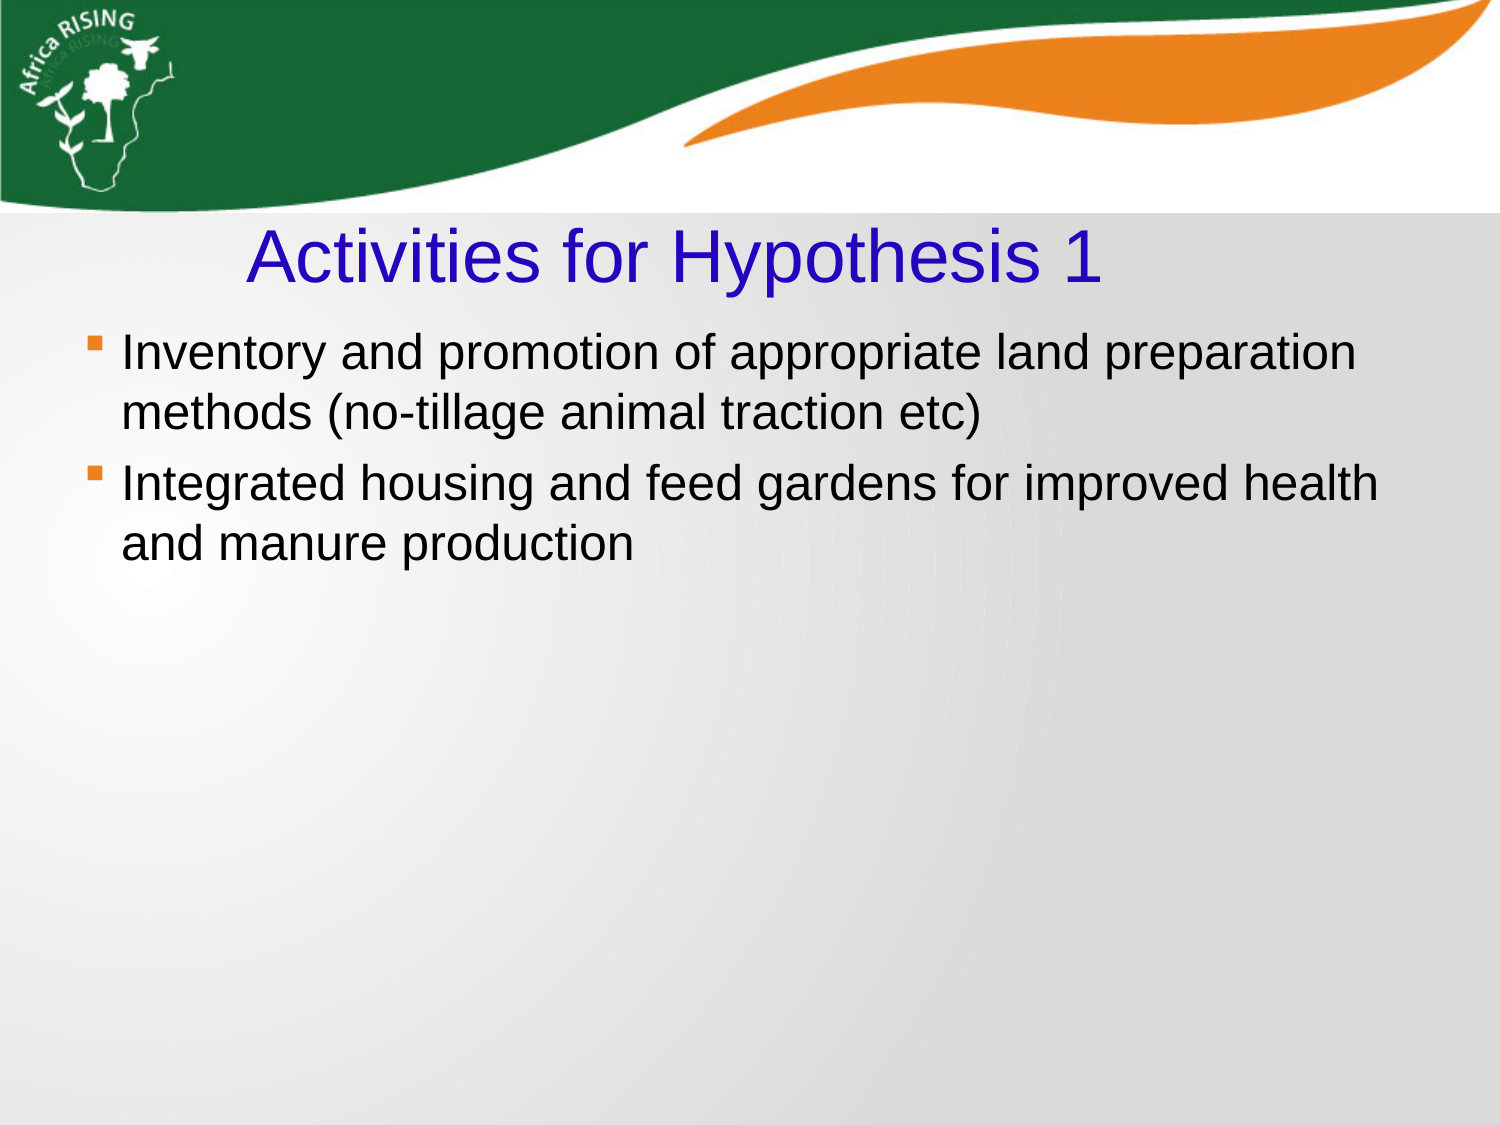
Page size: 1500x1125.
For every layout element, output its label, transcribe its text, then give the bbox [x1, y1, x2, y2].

picture [0, 0, 1500, 213]
list Activities for Hypothesis 1 [212, 200, 1350, 300]
list Inventory and promotion of appropriate land preparation methods (no-tillage animal traction etc) Integrated housing and feed gardens for improved health and manure production [50, 312, 1475, 1050]
